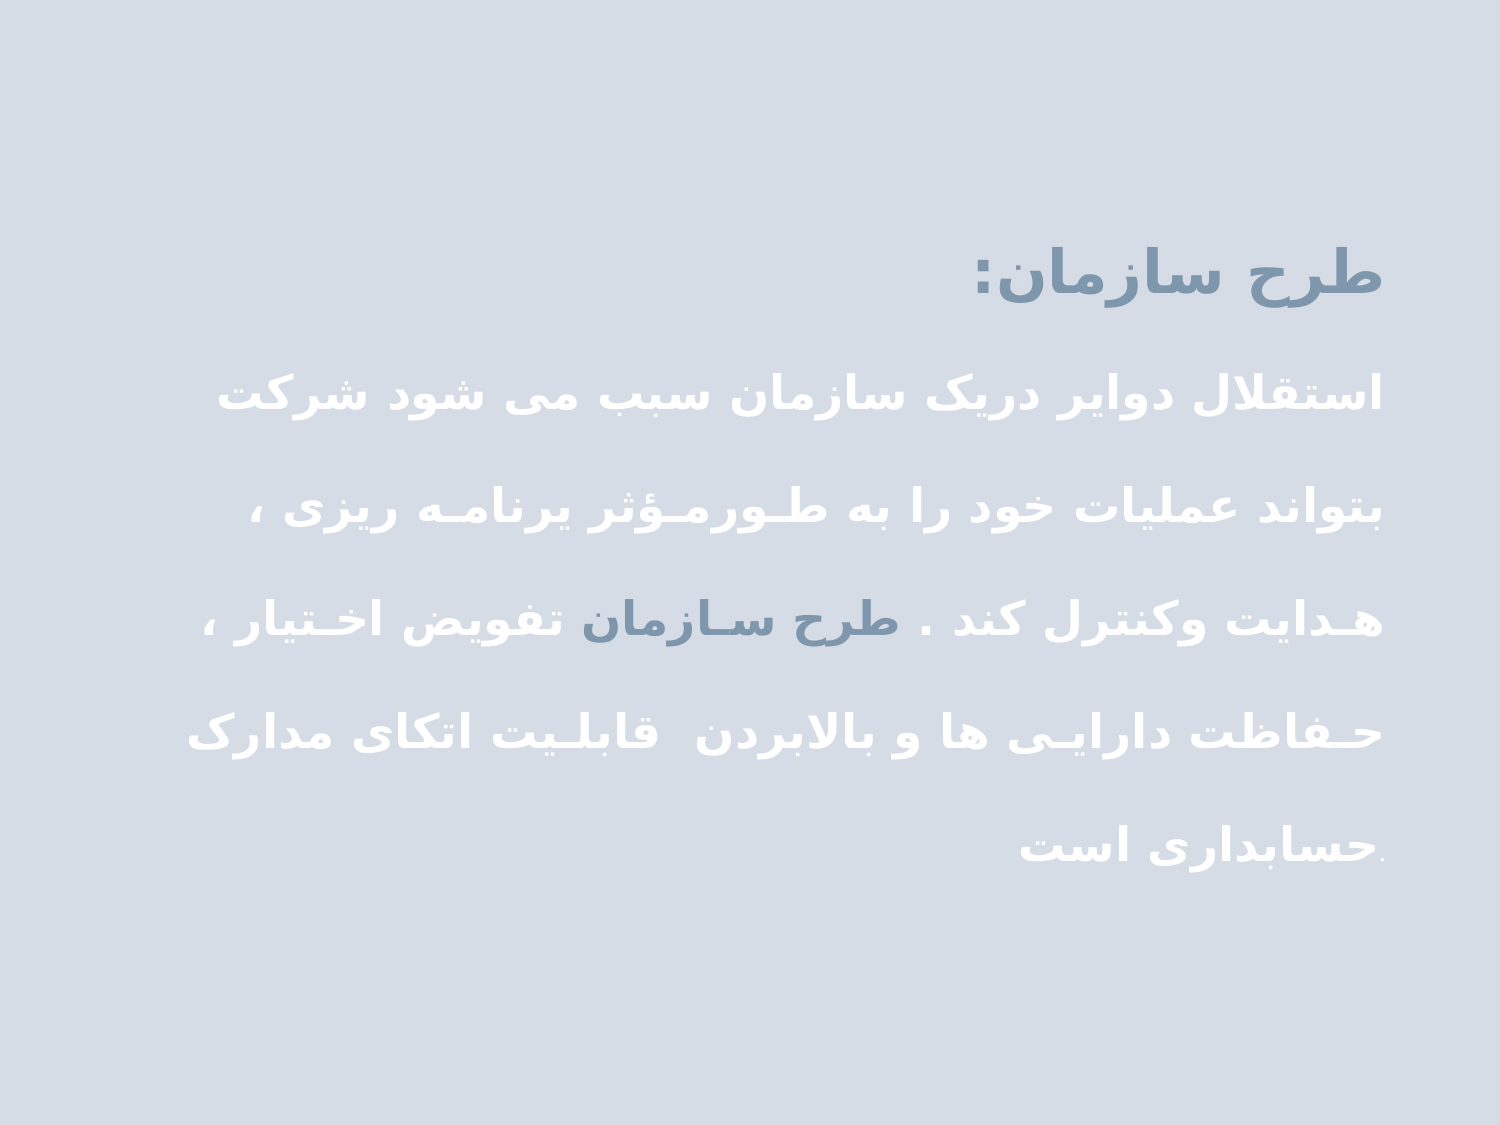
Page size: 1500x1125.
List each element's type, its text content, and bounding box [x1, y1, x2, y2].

title طرح سازمان: استقلال دوایر دریک سازمان سبب می شود شرکت بتواند عملیات خود را به طـورمـؤثر یرنامـه ریزی ، هـدایت وکنترل کند . طرح سـازمان تفویض اخـتیار ، حـفاظت دارایـی ها و بالابردن قابلـیت اتکای مدارک حسابداری است. [100, 149, 1401, 882]
